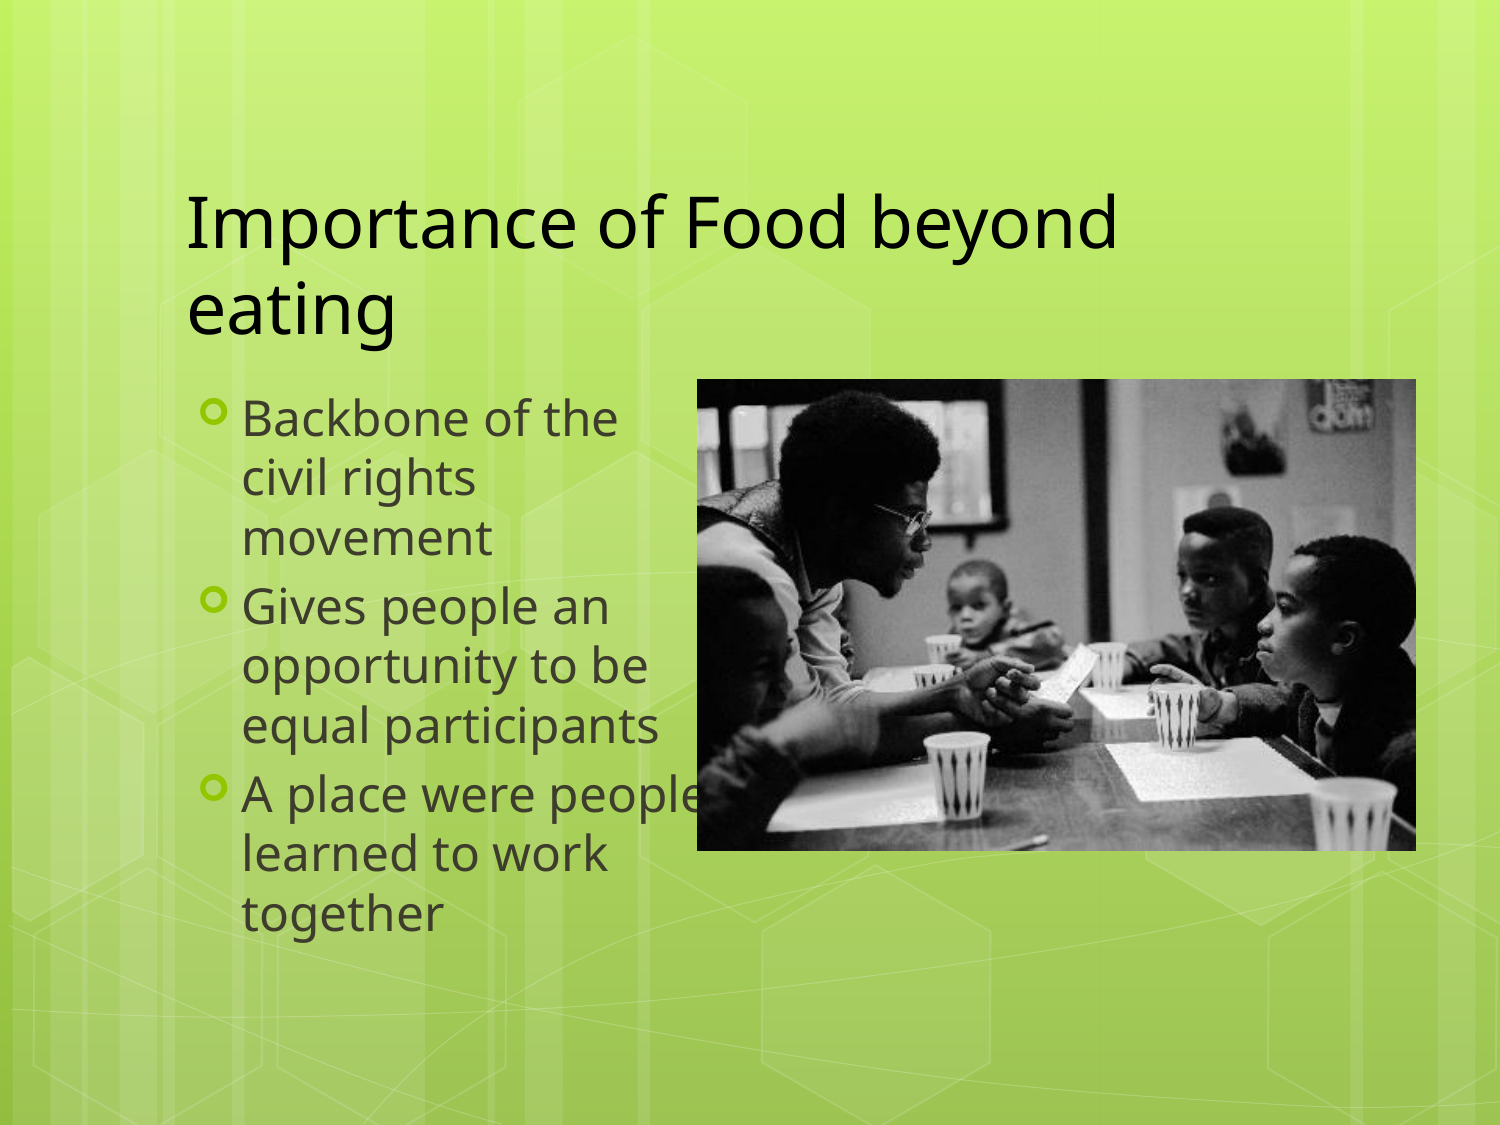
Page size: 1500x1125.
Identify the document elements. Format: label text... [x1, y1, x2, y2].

list Backbone of the civil rights movement Gives people an opportunity to be equal participants A place were people learned to work together [171, 379, 732, 953]
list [696, 379, 1417, 851]
title Importance of Food beyond eating [171, 168, 1324, 357]
